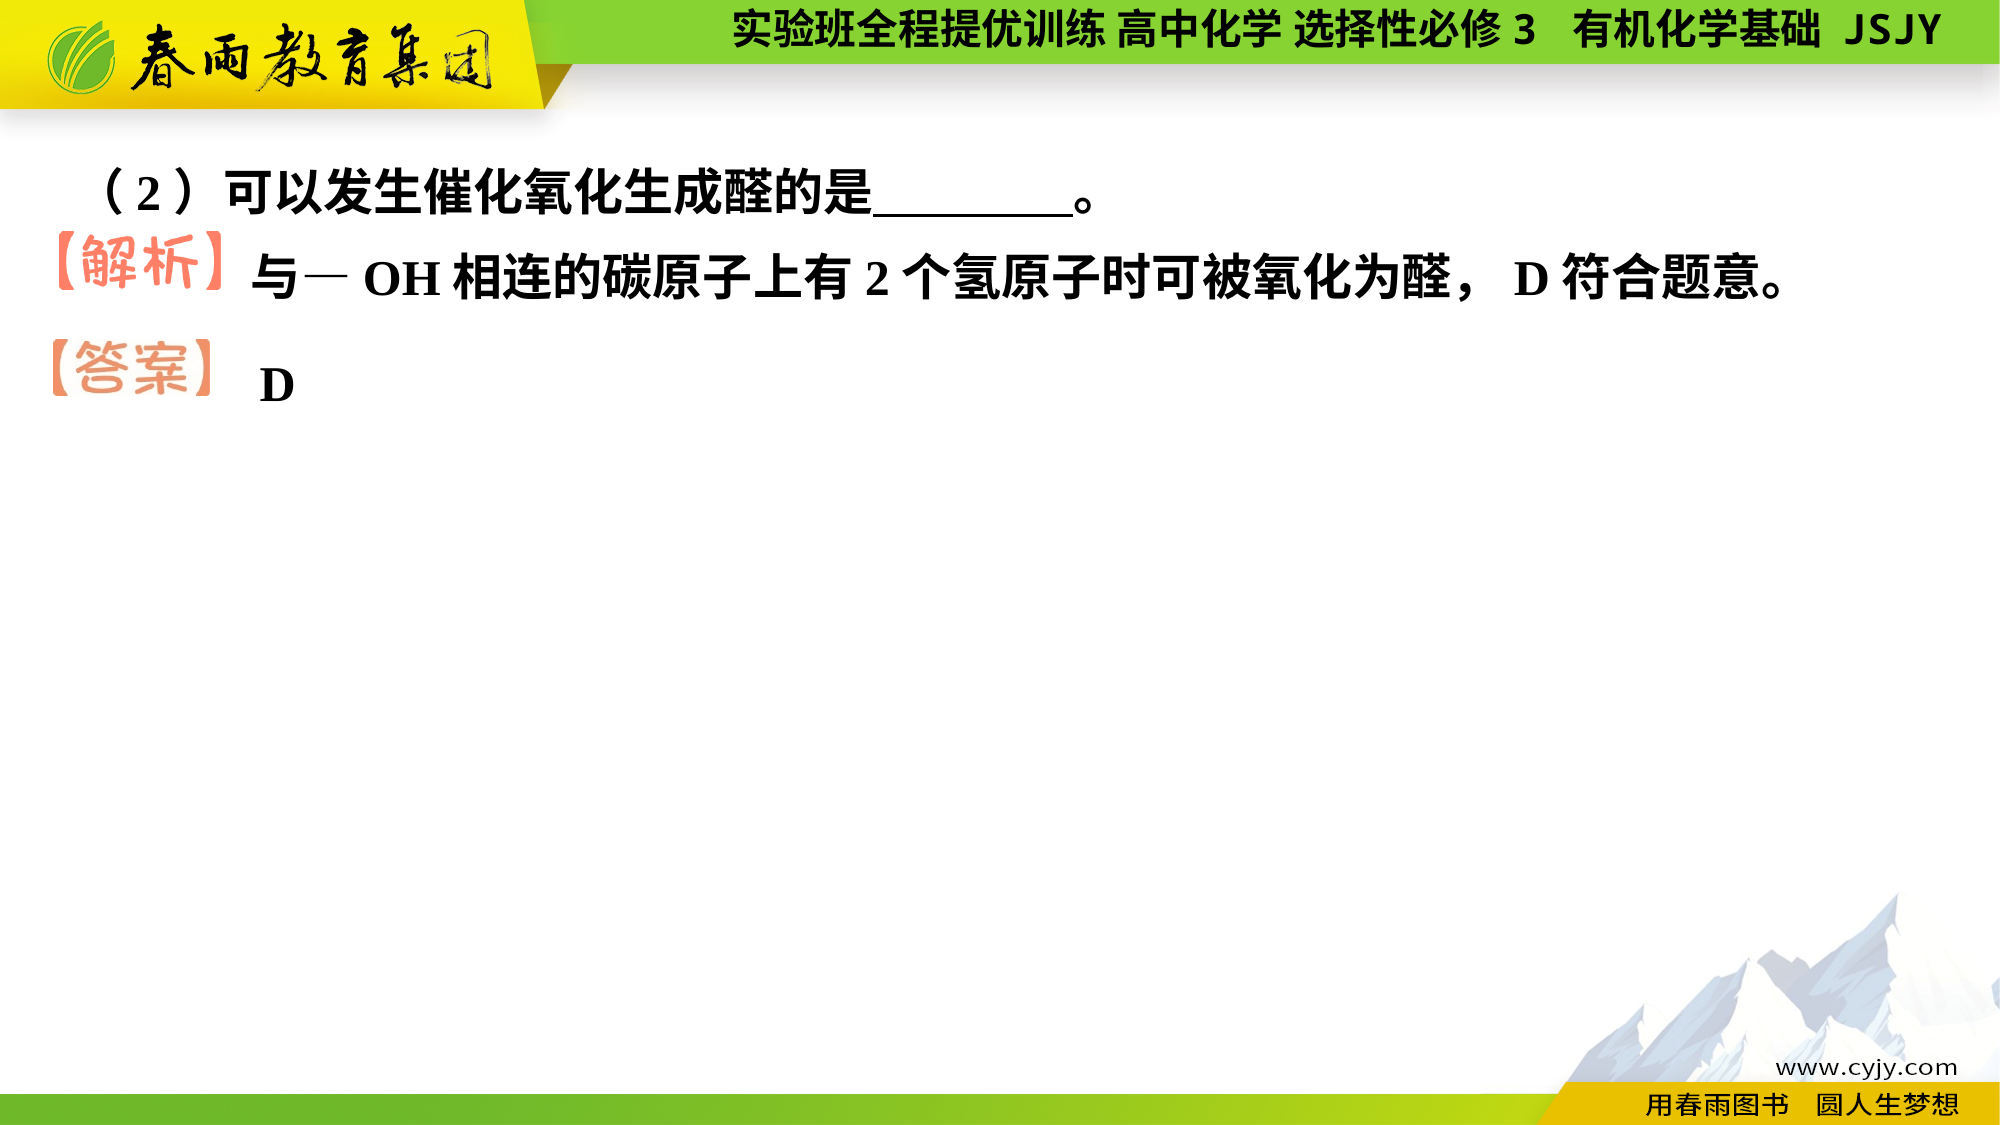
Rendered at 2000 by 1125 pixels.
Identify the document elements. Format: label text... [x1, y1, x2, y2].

text_box 与—OH相连的碳原子上有2个氢原子时可被氧化为醛，D符合题意。 [66, 208, 1858, 313]
picture [0, 0, 2000, 1125]
text_box D [244, 314, 361, 420]
list （2）可以发生催化氧化生成醛的是 。 [59, 122, 1944, 217]
